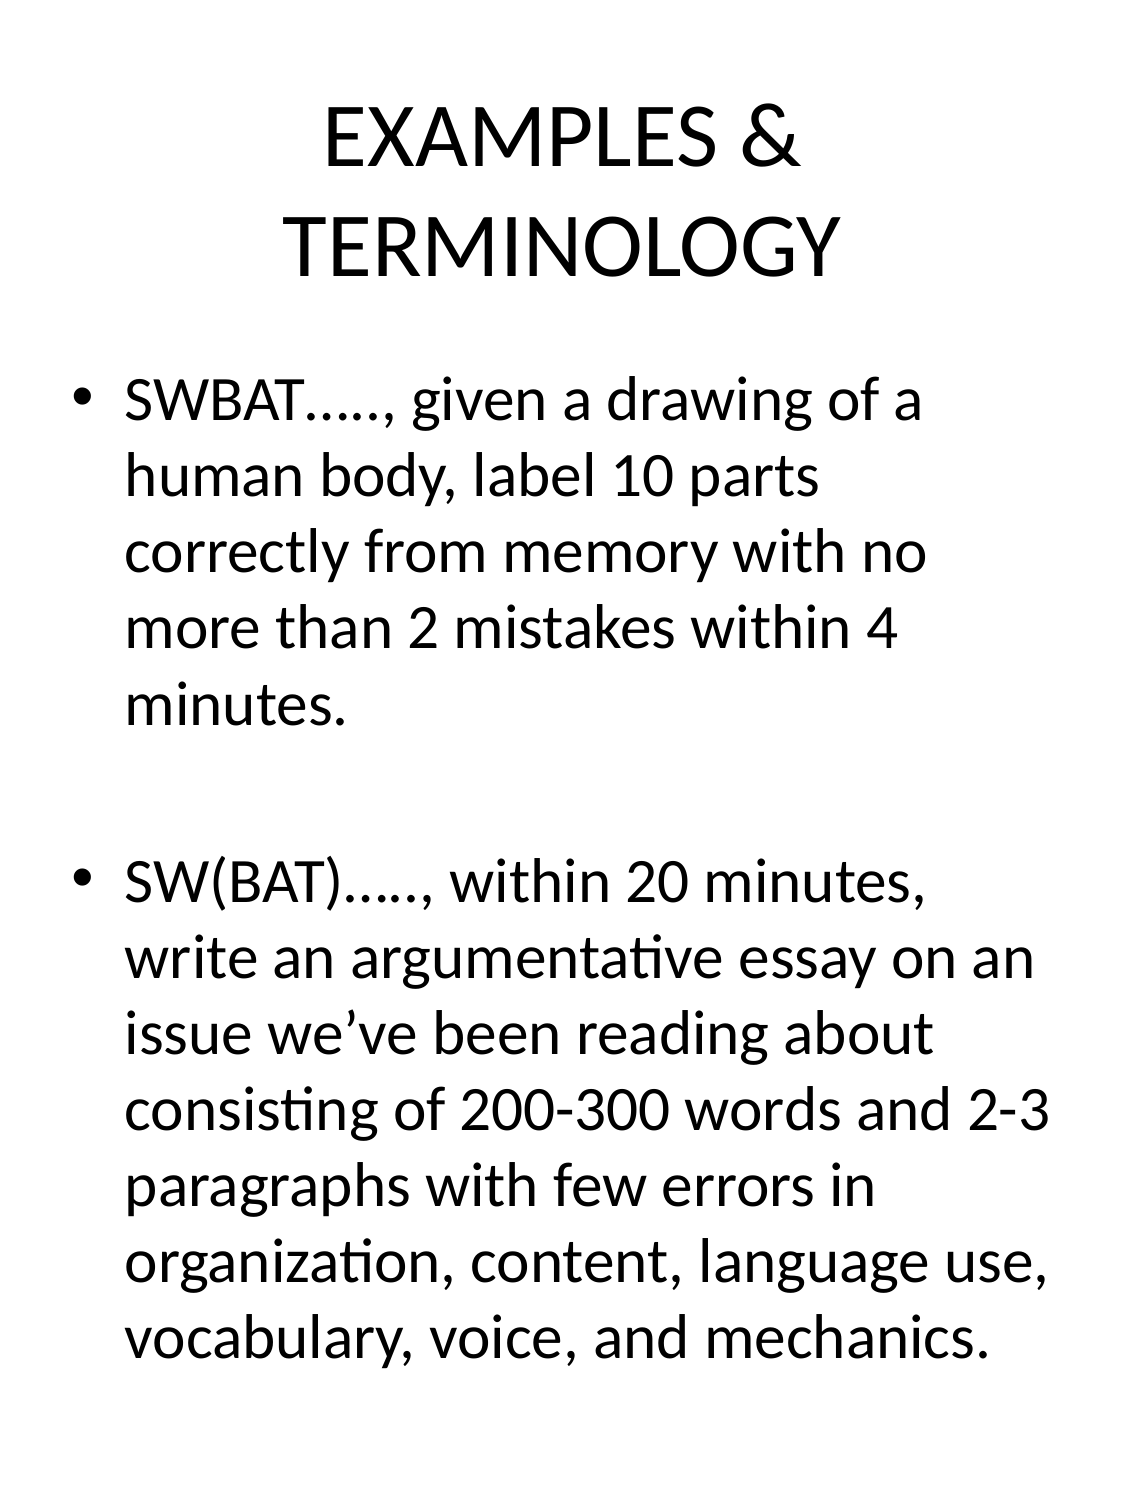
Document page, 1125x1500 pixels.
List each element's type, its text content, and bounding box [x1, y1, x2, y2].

list SWBAT….., given a drawing of a human body, label 10 parts correctly from memory with no more than 2 mistakes within 4 minutes. SW(BAT)….., within 20 minutes, write an argumentative essay on an issue we’ve been reading about consisting of 200-300 words and 2-3 paragraphs with few errors in organization, content, language use, vocabulary, voice, and mechanics. [56, 350, 1069, 1413]
title EXAMPLES & TERMINOLOGY [56, 60, 1069, 310]
